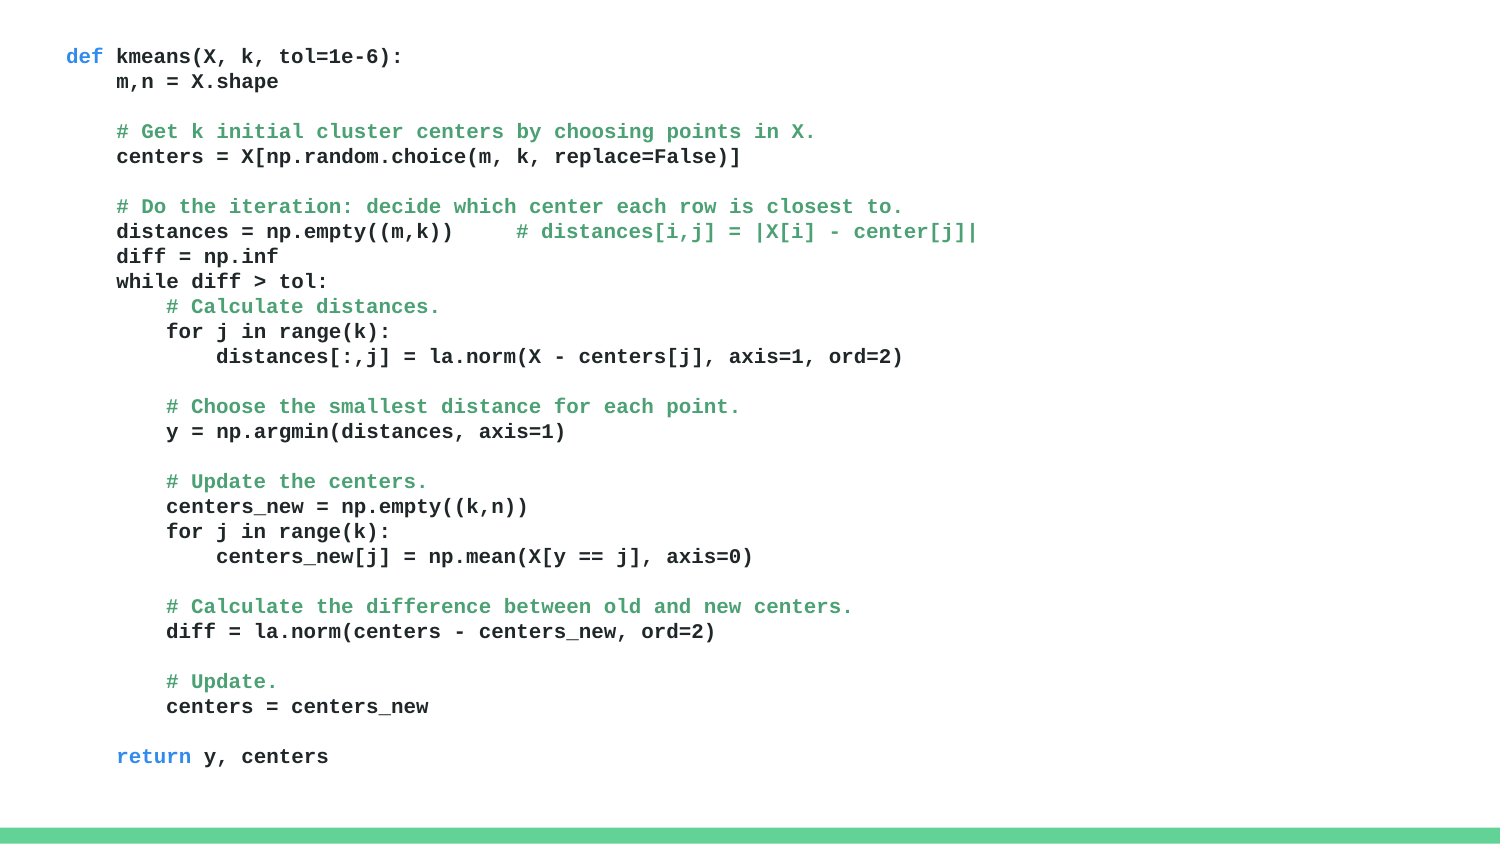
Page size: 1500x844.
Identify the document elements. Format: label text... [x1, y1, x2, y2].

list def kmeans(X, k, tol=1e-6): m,n = X.shape # Get k initial cluster centers by choosing points in X. centers = X[np.random.choice(m, k, replace=False)] # Do the iteration: decide which center each row is closest to. distances = np.empty((m,k)) # distances[i,j] = |X[i] - center[j]| diff = np.inf while diff > tol: # Calculate distances. for j in range(k): distances[:,j] = la.norm(X - centers[j], axis=1, ord=2) # Choose the smallest distance for each point. y = np.argmin(distances, axis=1) # Update the centers. centers_new = np.empty((k,n)) for j in range(k): centers_new[j] = np.mean(X[y == j], axis=0) # Calculate the difference between old and new centers. diff = la.norm(centers - centers_new, ord=2) # Update. centers = centers_new return y, centers [51, 56, 1449, 750]
